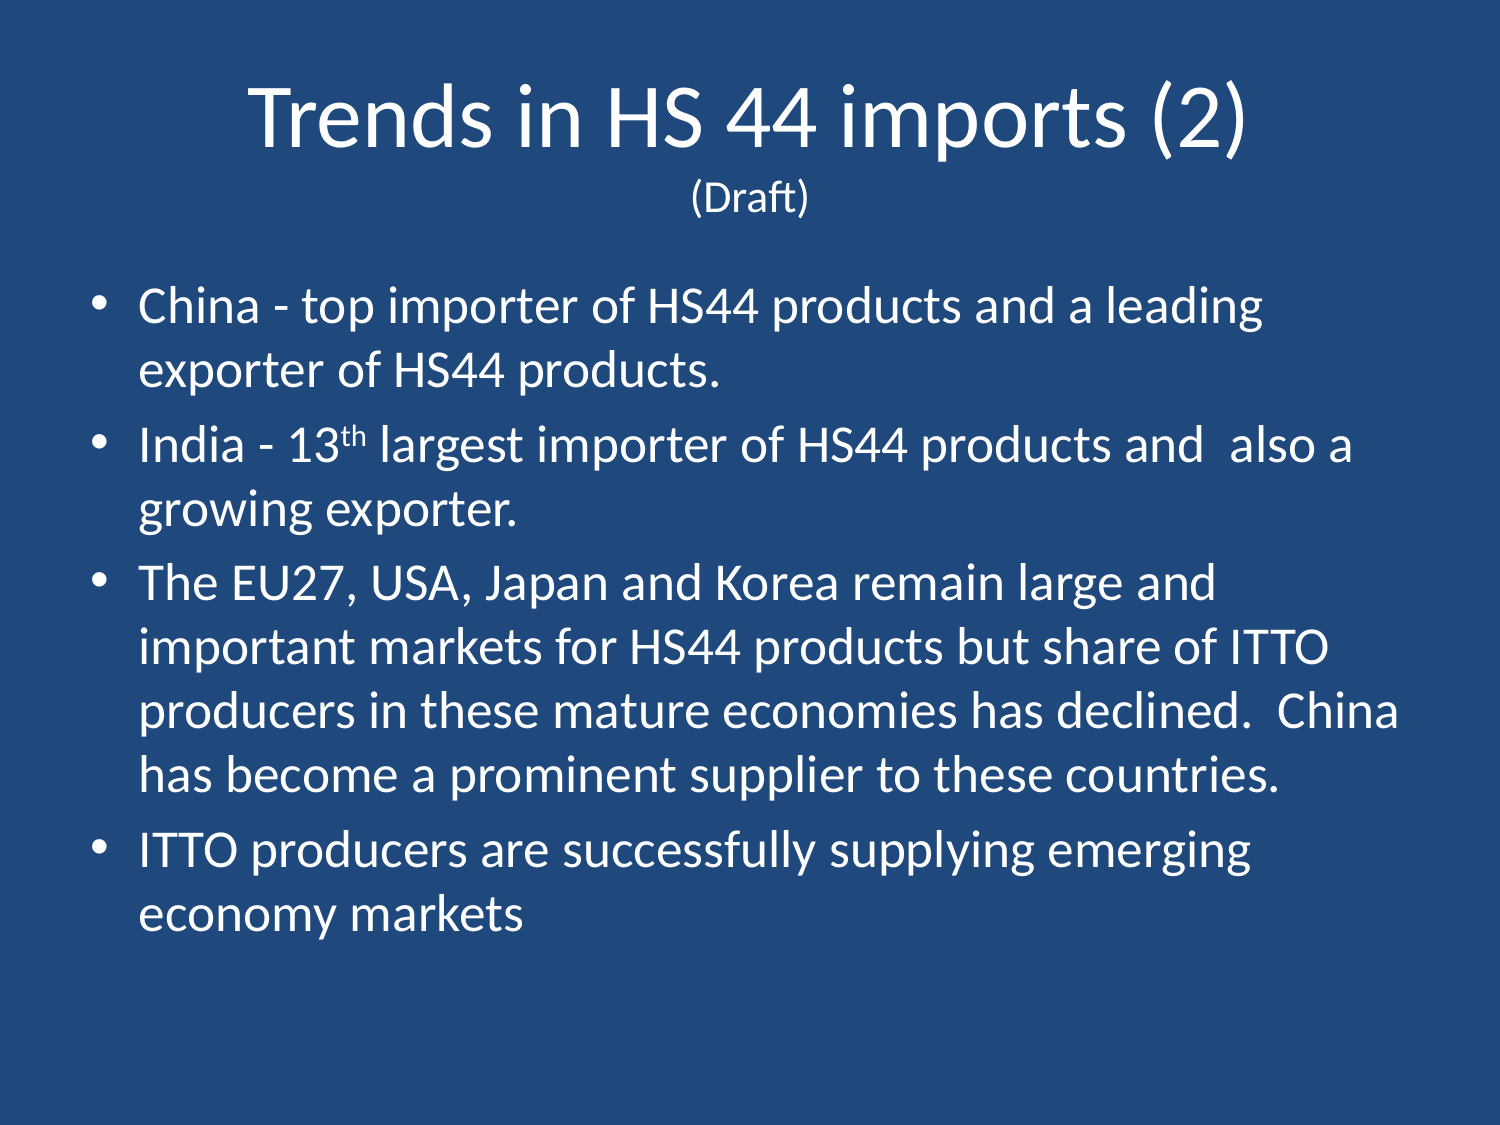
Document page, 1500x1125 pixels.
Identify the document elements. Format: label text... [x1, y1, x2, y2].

list China - top importer of HS44 products and a leading exporter of HS44 products. India - 13th largest importer of HS44 products and also a growing exporter. The EU27, USA, Japan and Korea remain large and important markets for HS44 products but share of ITTO producers in these mature economies has declined. China has become a prominent supplier to these countries. ITTO producers are successfully supplying emerging economy markets [75, 262, 1425, 1005]
title Trends in HS 44 imports (2) (Draft) [75, 45, 1425, 233]
